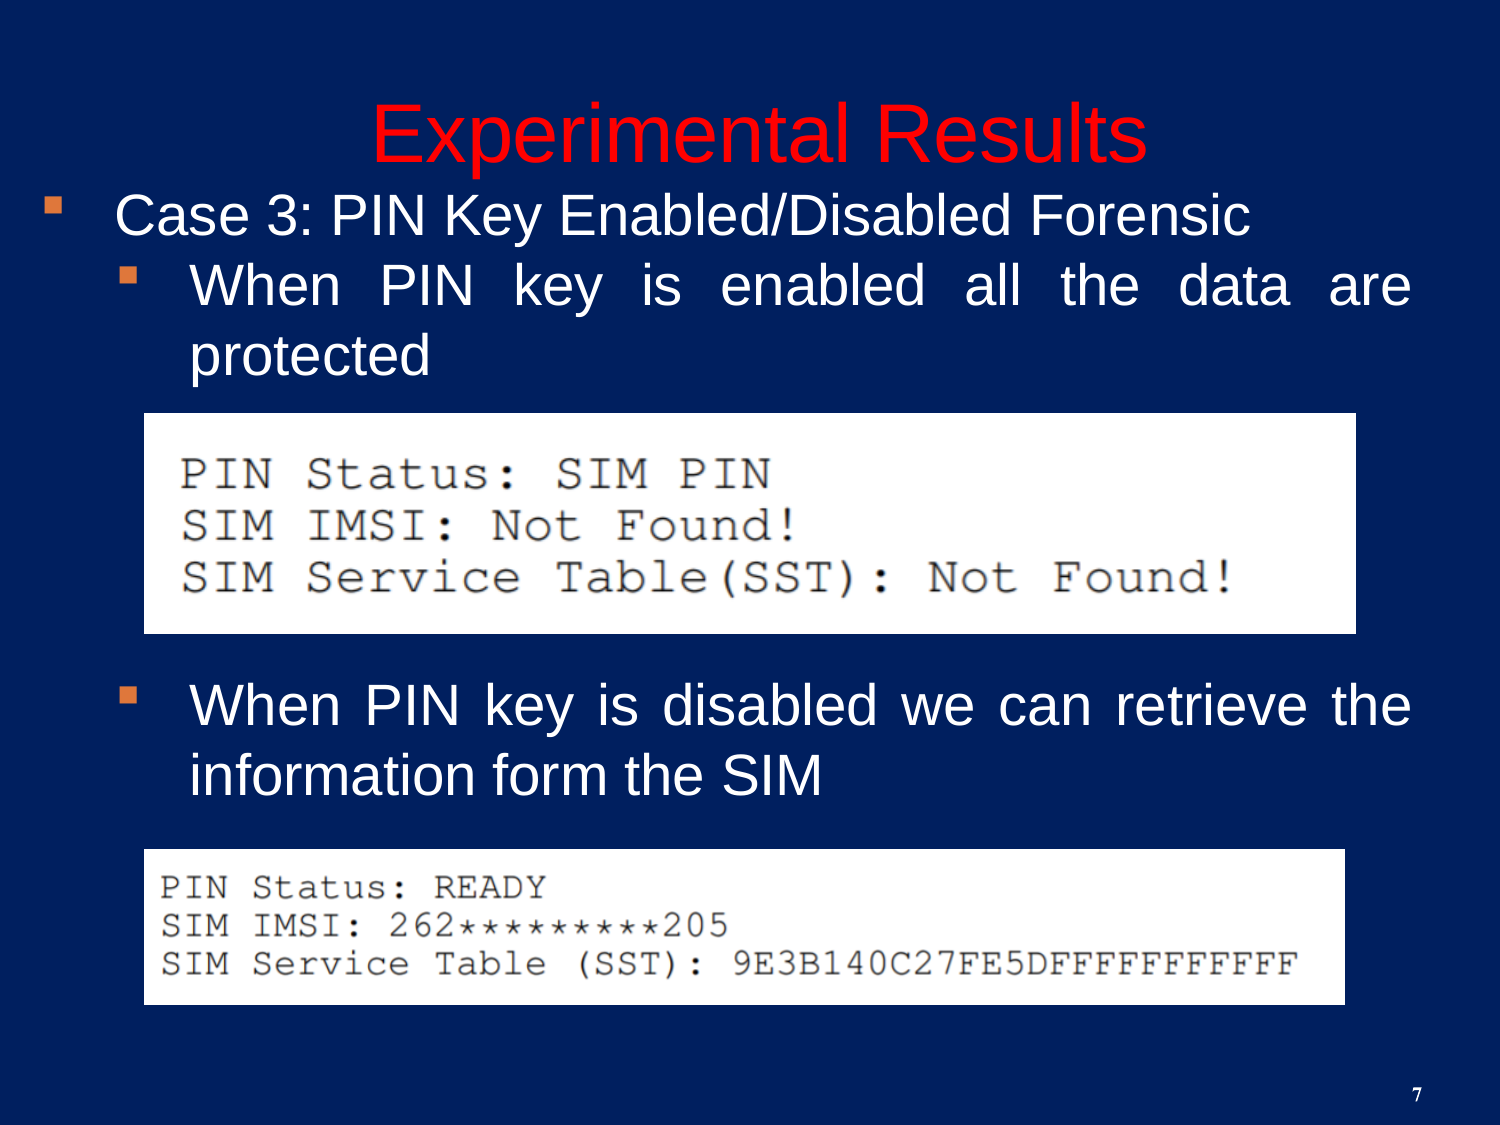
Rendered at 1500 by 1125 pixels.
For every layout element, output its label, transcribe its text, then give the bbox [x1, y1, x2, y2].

title Experimental Results [44, 53, 1456, 267]
text_box [1412, 1087, 1422, 1102]
picture [144, 413, 1356, 635]
picture [144, 849, 1346, 1005]
text_box Case 3: PIN Key Enabled/Disabled Forensic When PIN key is enabled all the data are protected When PIN key is disabled we can retrieve the information form the SIM [37, 177, 1413, 1018]
